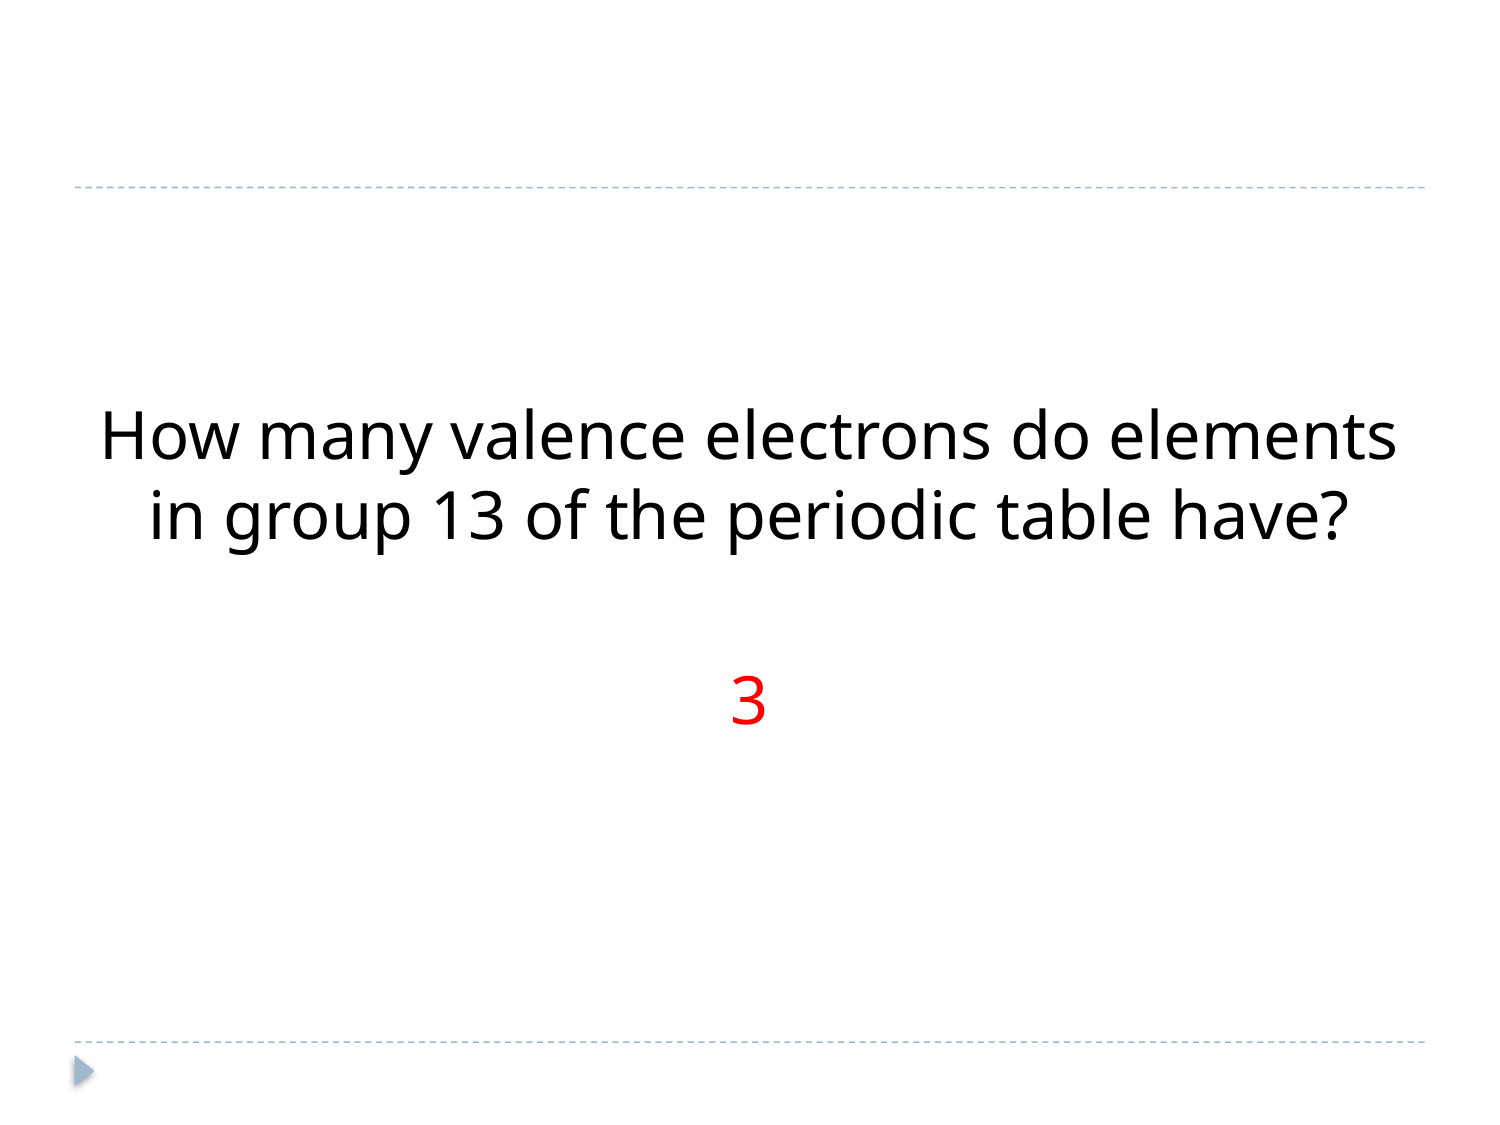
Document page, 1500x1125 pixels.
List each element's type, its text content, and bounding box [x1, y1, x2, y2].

list How many valence electrons do elements in group 13 of the periodic table have? 3 [75, 200, 1425, 1010]
